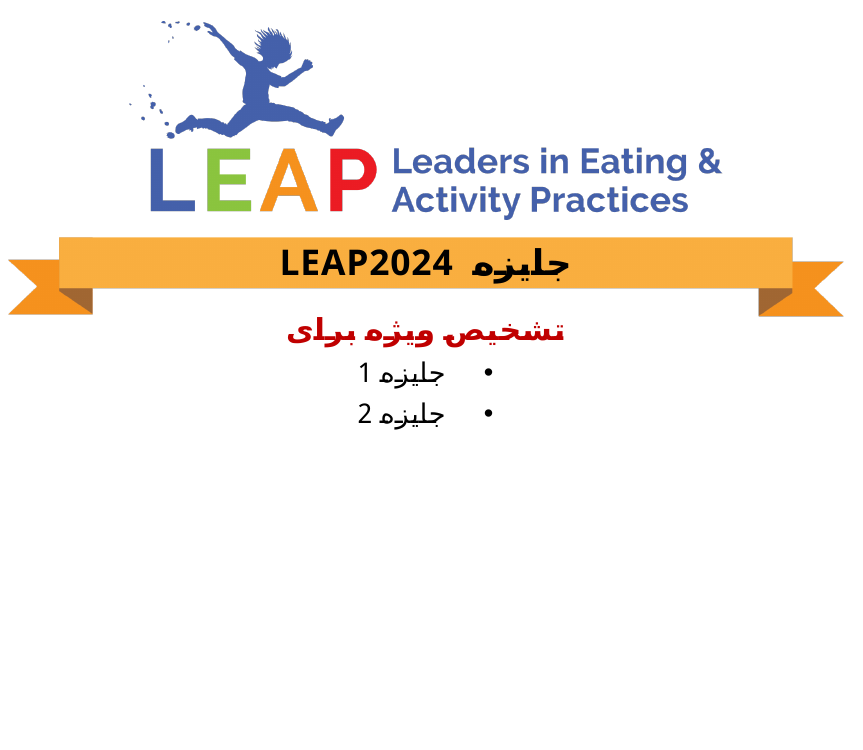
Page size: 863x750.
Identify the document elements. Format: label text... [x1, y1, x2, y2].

picture [1, 0, 863, 338]
title جایزه LEAP2024 [60, 240, 792, 287]
list تشخیص ویژه برای جایزه 1 جایزه 2 [91, 307, 760, 603]
